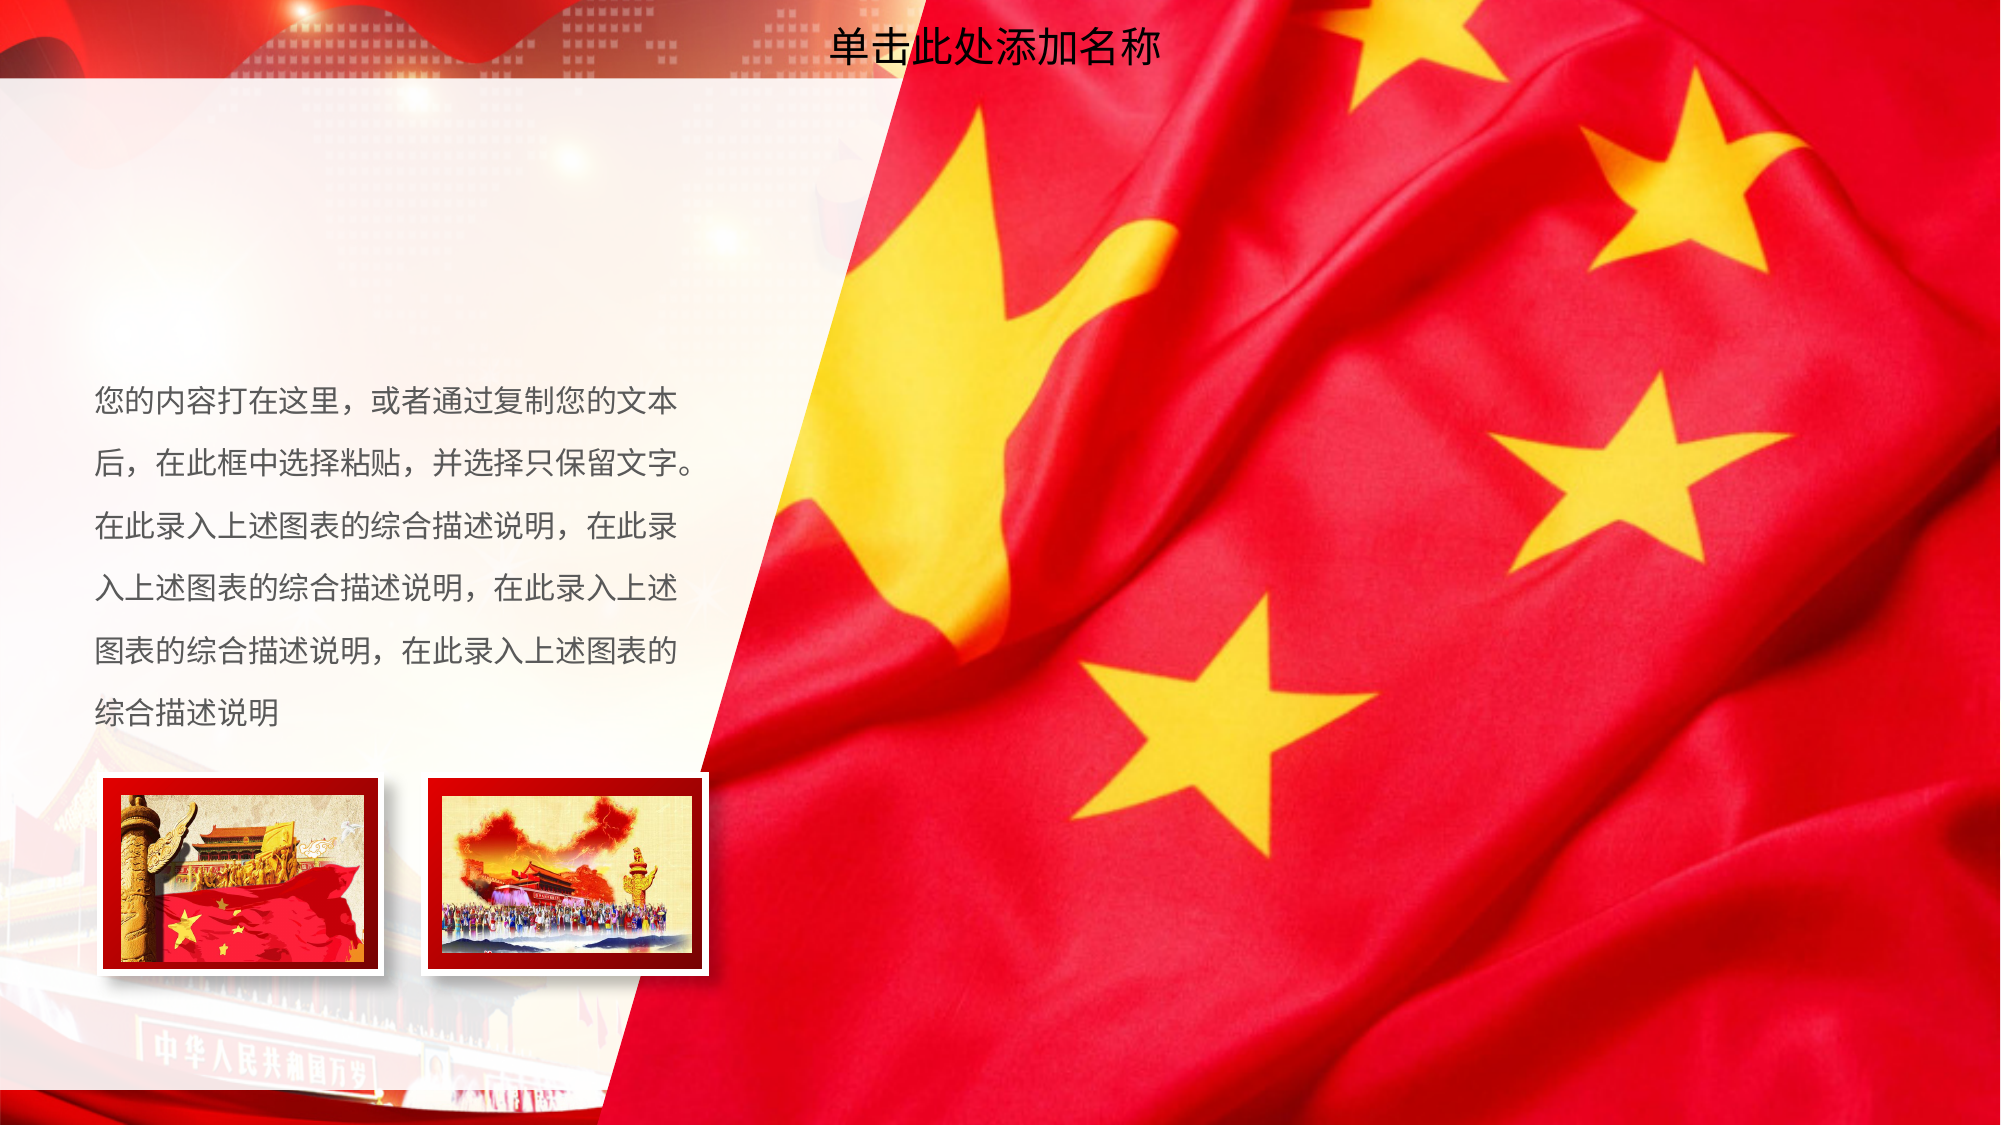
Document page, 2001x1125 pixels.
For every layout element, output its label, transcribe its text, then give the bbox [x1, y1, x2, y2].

text_box [596, 0, 2000, 1125]
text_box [100, 775, 382, 973]
picture [0, 0, 924, 77]
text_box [424, 775, 706, 973]
picture [0, 1091, 605, 1125]
text_box [0, 77, 902, 1091]
text_box 您的内容打在这里，或者通过复制您的文本后，在此框中选择粘贴，并选择只保留文字。在此录入上述图表的综合描述说明，在此录入上述图表的综合描述说明，在此录入上述图表的综合描述说明，在此录入上述图表的综合描述说明 [79, 348, 706, 739]
text_box 单击此处添加名称 [753, 12, 1238, 78]
